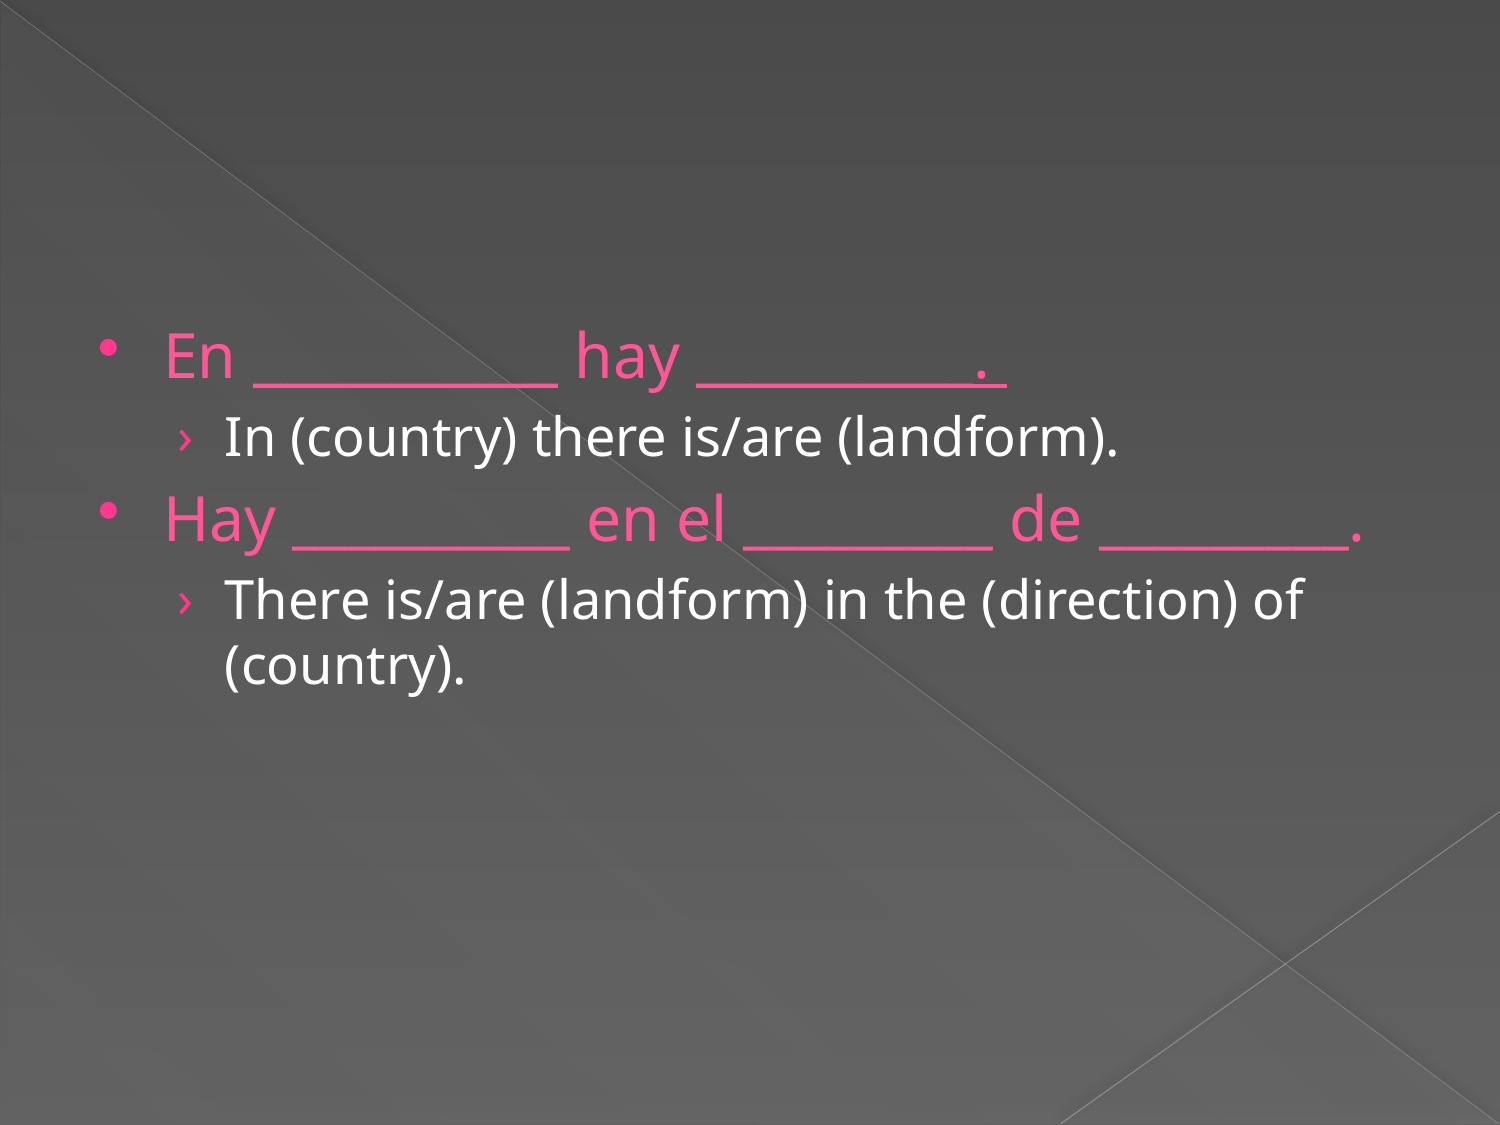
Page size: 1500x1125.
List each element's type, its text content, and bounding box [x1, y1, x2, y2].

list En ___________ hay __________. In (country) there is/are (landform). Hay __________ en el _________ de _________. There is/are (landform) in the (direction) of (country). [75, 308, 1425, 1059]
